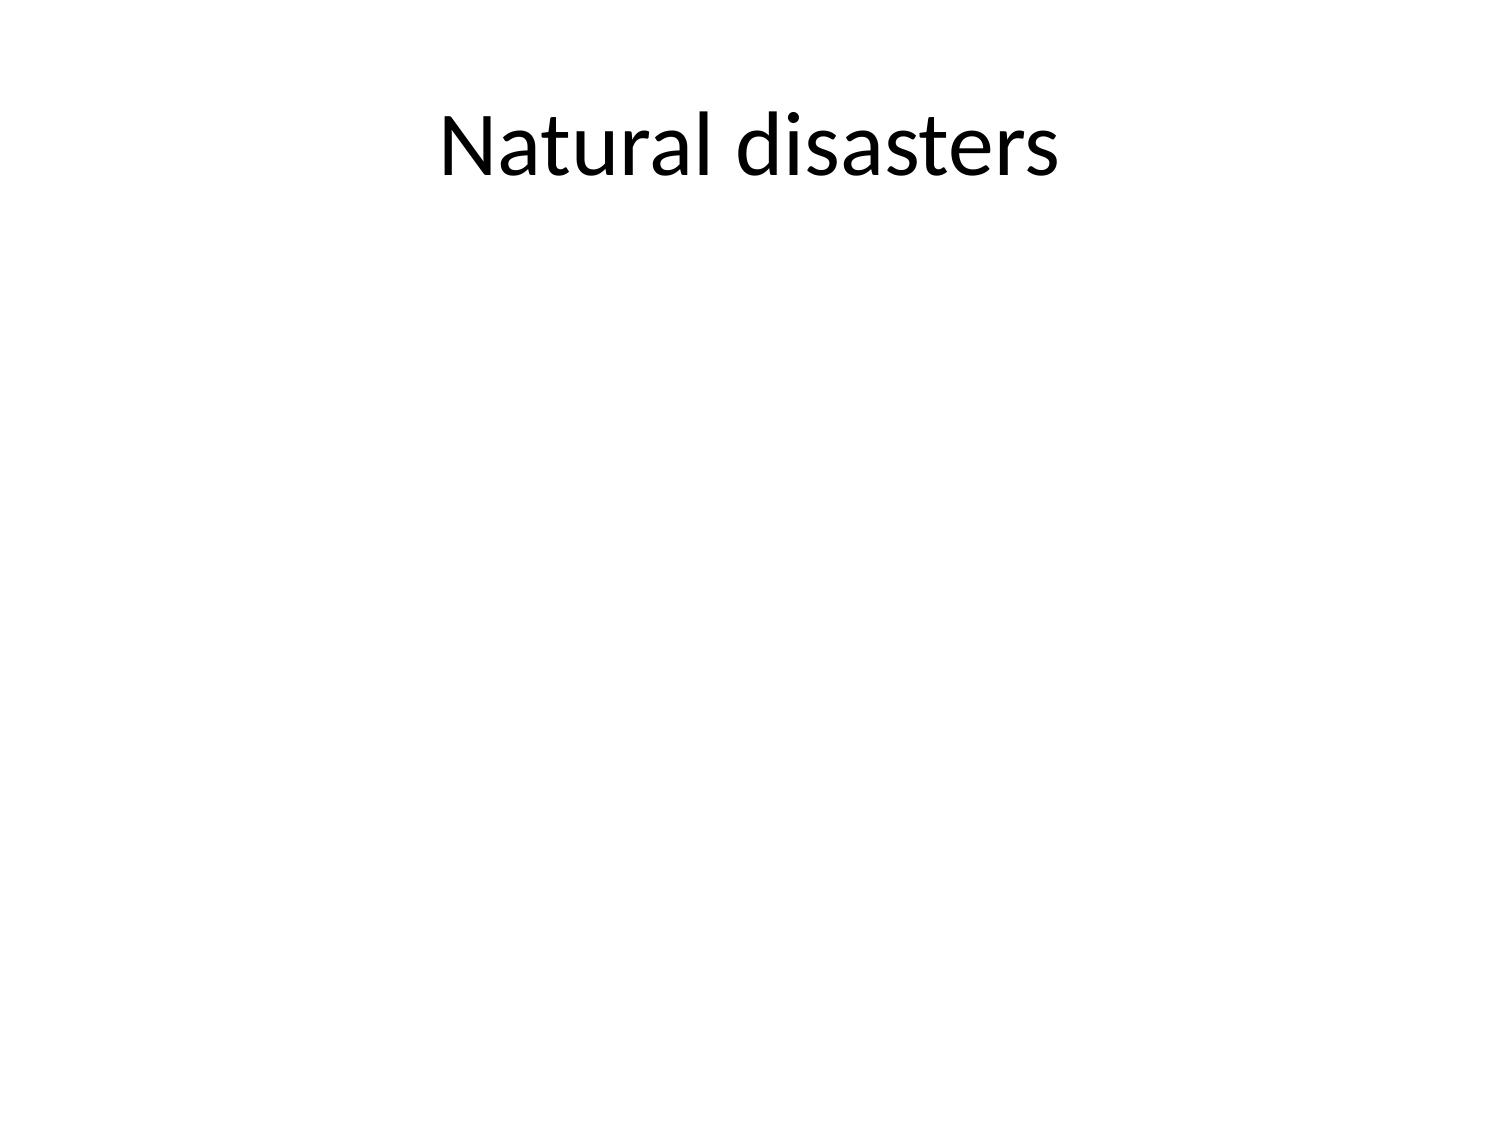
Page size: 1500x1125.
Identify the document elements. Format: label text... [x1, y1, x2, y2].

title Natural disasters [75, 45, 1425, 233]
